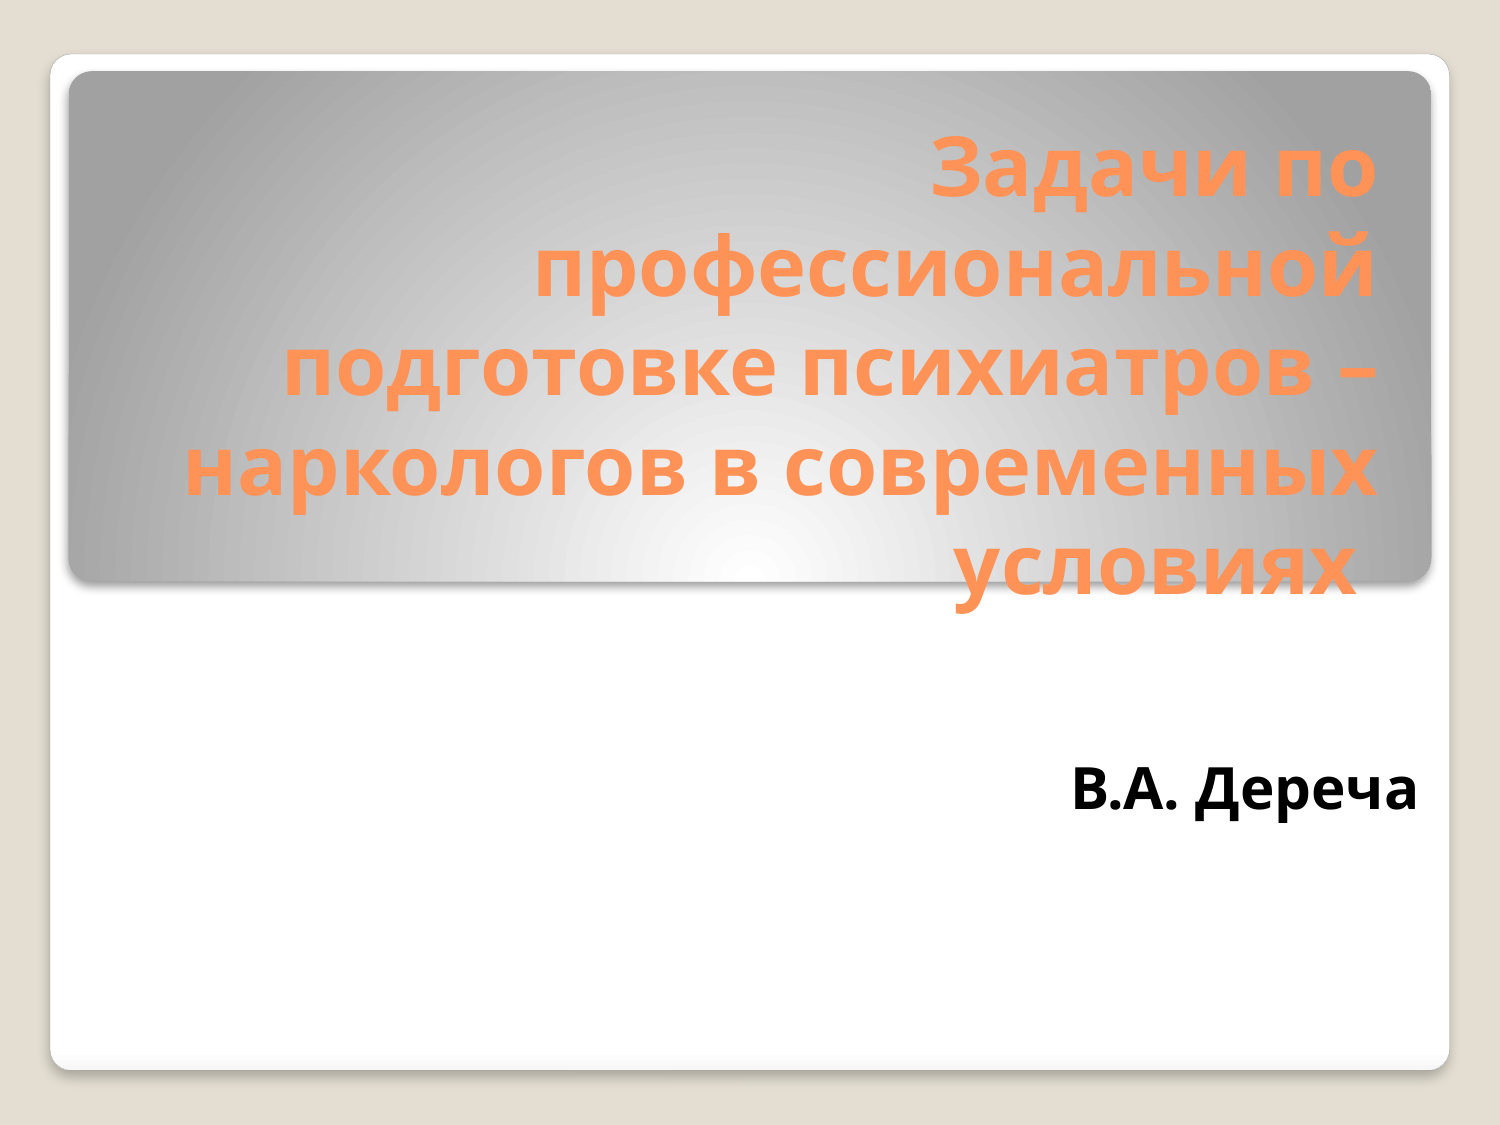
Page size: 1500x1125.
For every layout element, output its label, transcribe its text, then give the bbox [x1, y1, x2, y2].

title Задачи по профессиональной подготовке психиатров – наркологов в современных условиях [112, 101, 1388, 802]
subtitle В.А. Дереча [159, 751, 1435, 902]
